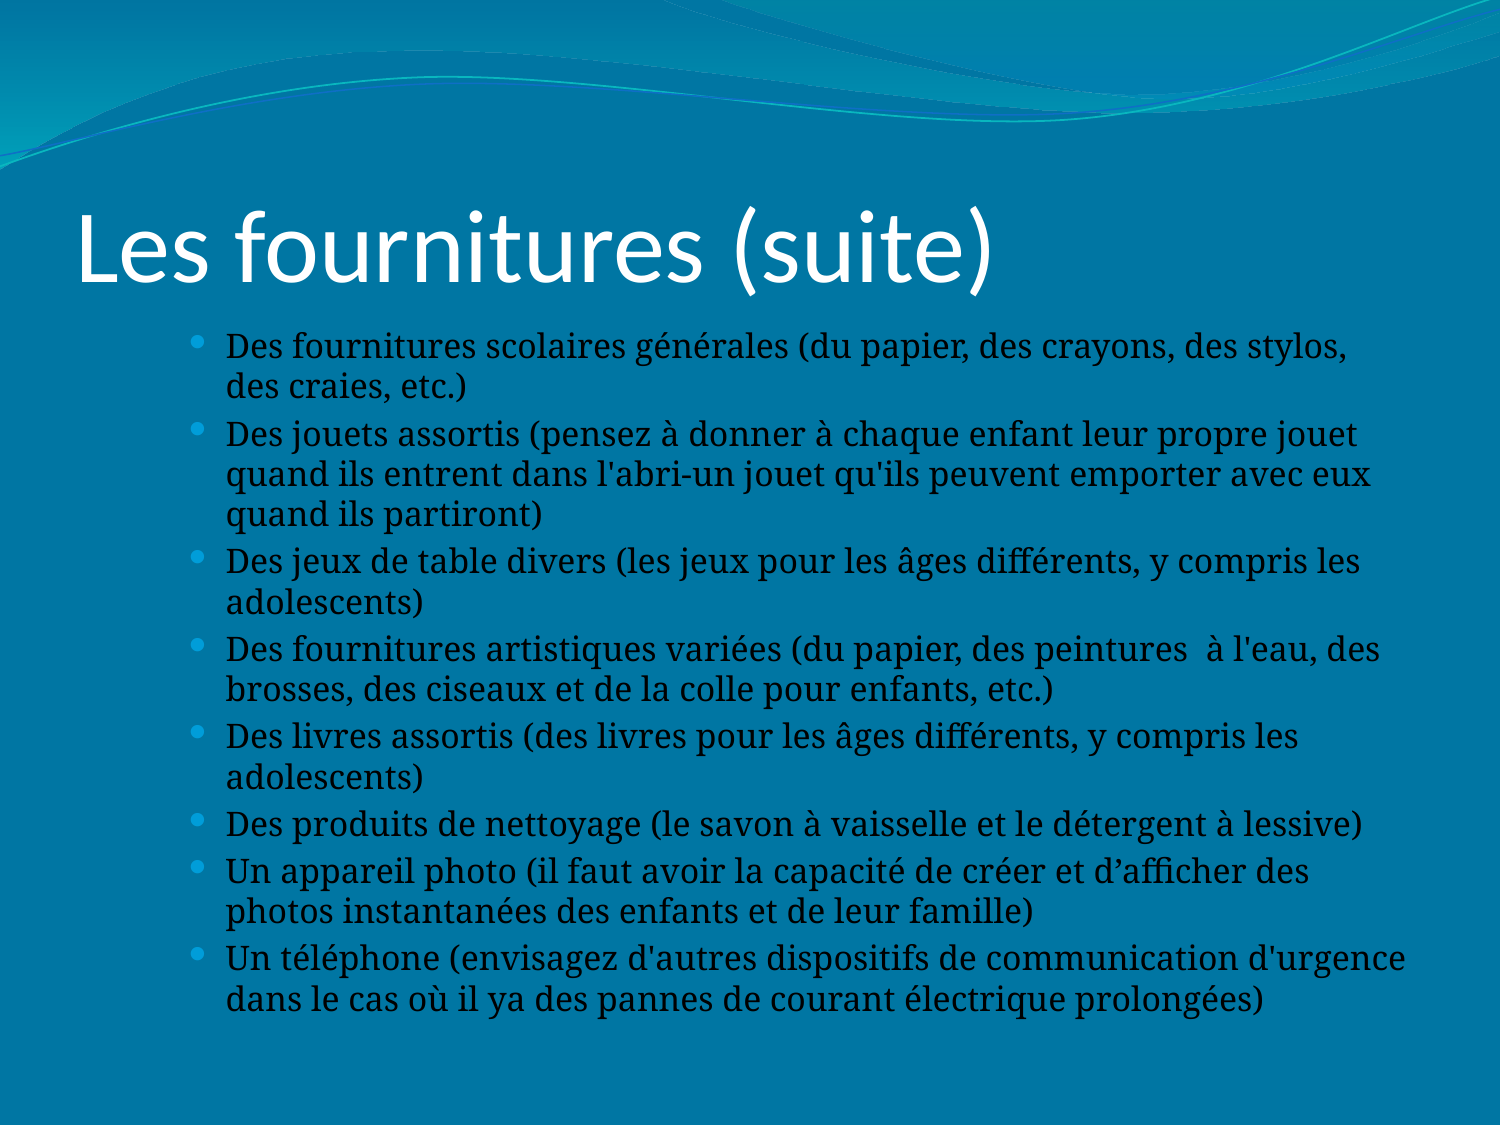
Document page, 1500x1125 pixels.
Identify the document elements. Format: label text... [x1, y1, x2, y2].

title Les fournitures (suite) [75, 115, 1425, 303]
list Des fournitures scolaires générales (du papier, des crayons, des stylos, des craies, etc.) Des jouets assortis (pensez à donner à chaque enfant leur propre jouet quand ils entrent dans l'abri-un jouet qu'ils peuvent emporter avec eux quand ils partiront) Des jeux de table divers (les jeux pour les âges différents, y compris les adolescents) Des fournitures artistiques variées (du papier, des peintures à l'eau, des brosses, des ciseaux et de la colle pour enfants, etc.) Des livres assortis (des livres pour les âges différents, y compris les adolescents) Des produits de nettoyage (le savon à vaisselle et le détergent à lessive) Un appareil photo (il faut avoir la capacité de créer et d’afficher des photos instantanées des enfants et de leur famille) Un téléphone (envisagez d'autres dispositifs de communication d'urgence dans le cas où il ya des pannes de courant électrique prolongées) [75, 317, 1425, 1038]
